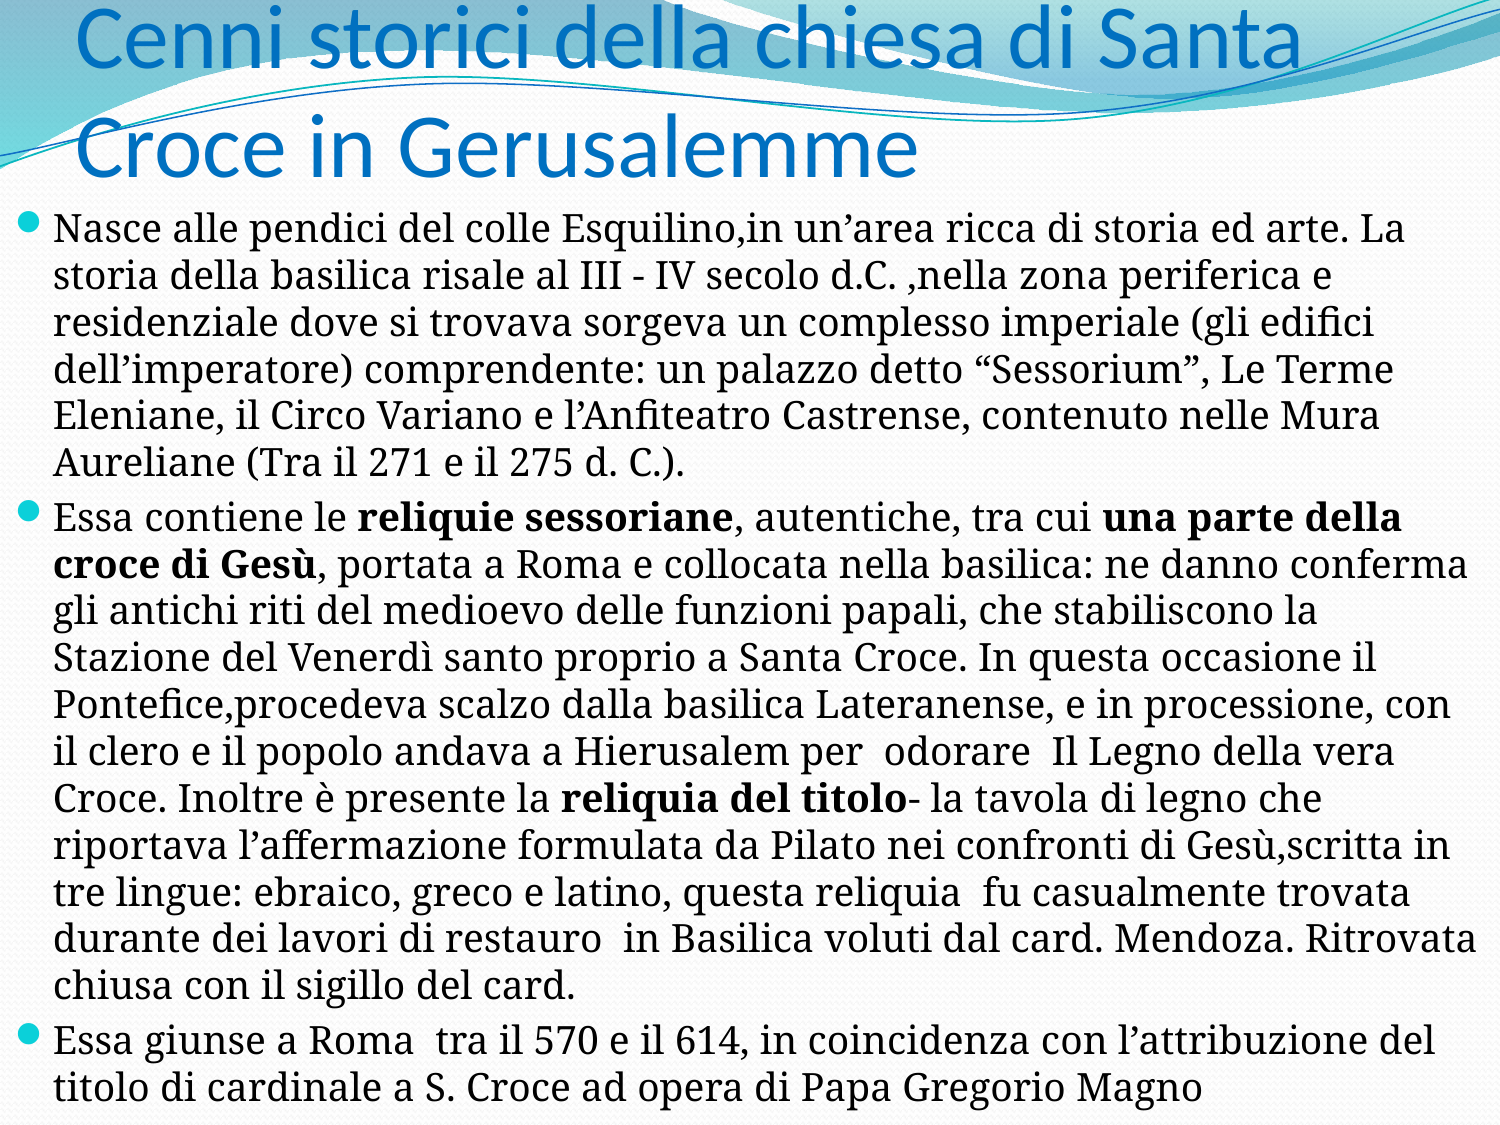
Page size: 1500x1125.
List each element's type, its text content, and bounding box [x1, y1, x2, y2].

title Cenni storici della chiesa di Santa Croce in Gerusalemme [75, 115, 1425, 196]
list Nasce alle pendici del colle Esquilino,in un’area ricca di storia ed arte. La storia della basilica risale al III - IV secolo d.C. ,nella zona periferica e residenziale dove si trovava sorgeva un complesso imperiale (gli edifici dell’imperatore) comprendente: un palazzo detto “Sessorium”, Le Terme Eleniane, il Circo Variano e l’Anfiteatro Castrense, contenuto nelle Mura Aureliane (Tra il 271 e il 275 d. C.). Essa contiene le reliquie sessoriane, autentiche, tra cui una parte della croce di Gesù, portata a Roma e collocata nella basilica: ne danno conferma gli antichi riti del medioevo delle funzioni papali, che stabiliscono la Stazione del Venerdì santo proprio a Santa Croce. In questa occasione il Pontefice,procedeva scalzo dalla basilica Lateranense, e in processione, con il clero e il popolo andava a Hierusalem per odorare Il Legno della vera Croce. Inoltre è presente la reliquia del titolo- la tavola di legno che riportava l’affermazione formulata da Pilato nei confronti di Gesù,scritta in tre lingue: ebraico, greco e latino, questa reliquia fu casualmente trovata durante dei lavori di restauro in Basilica voluti dal card. Mendoza. Ritrovata chiusa con il sigillo del card. Essa giunse a Roma tra il 570 e il 614, in coincidenza con l’attribuzione del titolo di cardinale a S. Croce ad opera di Papa Gregorio Magno [0, 196, 1500, 1125]
